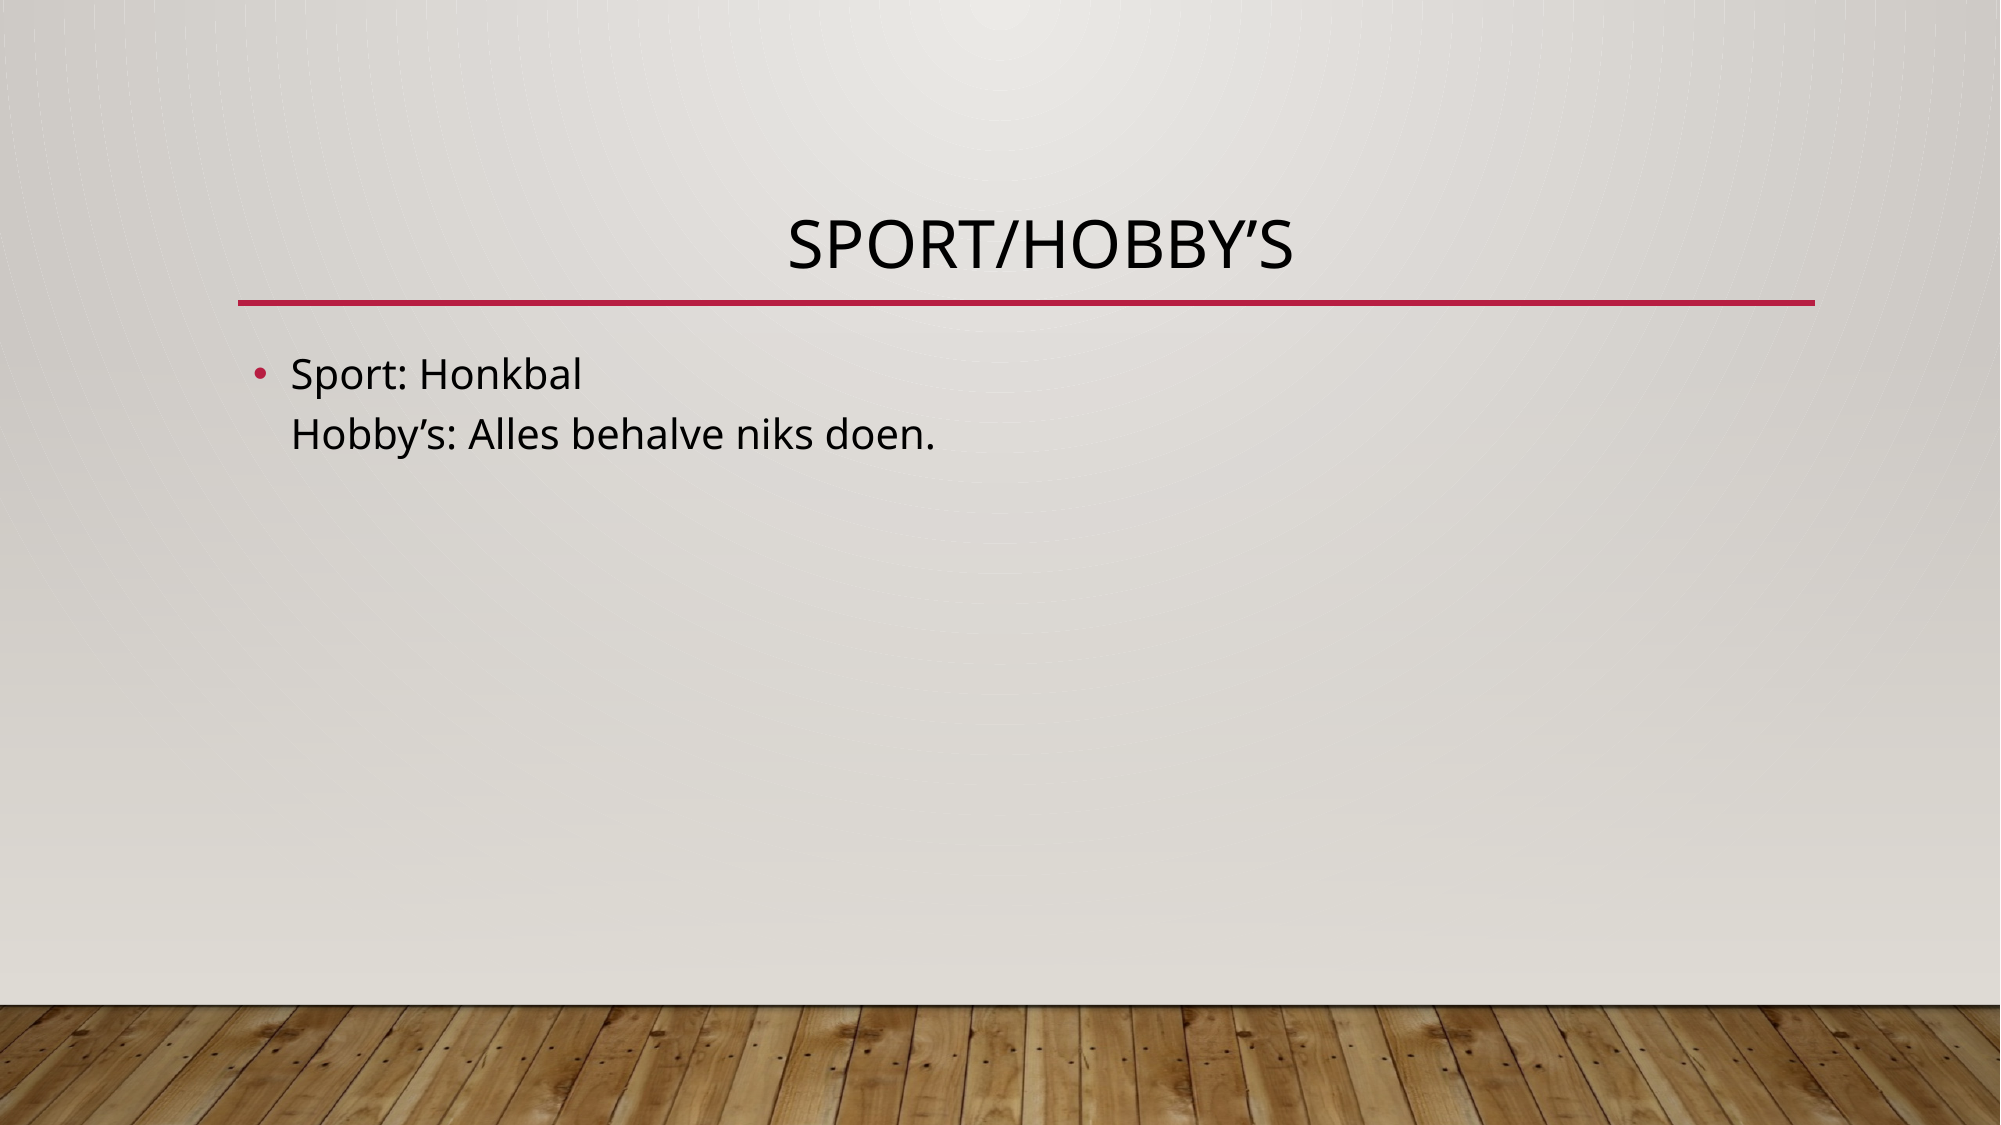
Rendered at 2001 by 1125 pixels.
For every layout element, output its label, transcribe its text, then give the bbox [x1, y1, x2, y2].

title Sport/Hobby’s [238, 131, 1814, 305]
picture [0, 1005, 2000, 1125]
list Sport: Honkbal Hobby’s: Alles behalve niks doen. [238, 330, 1814, 897]
